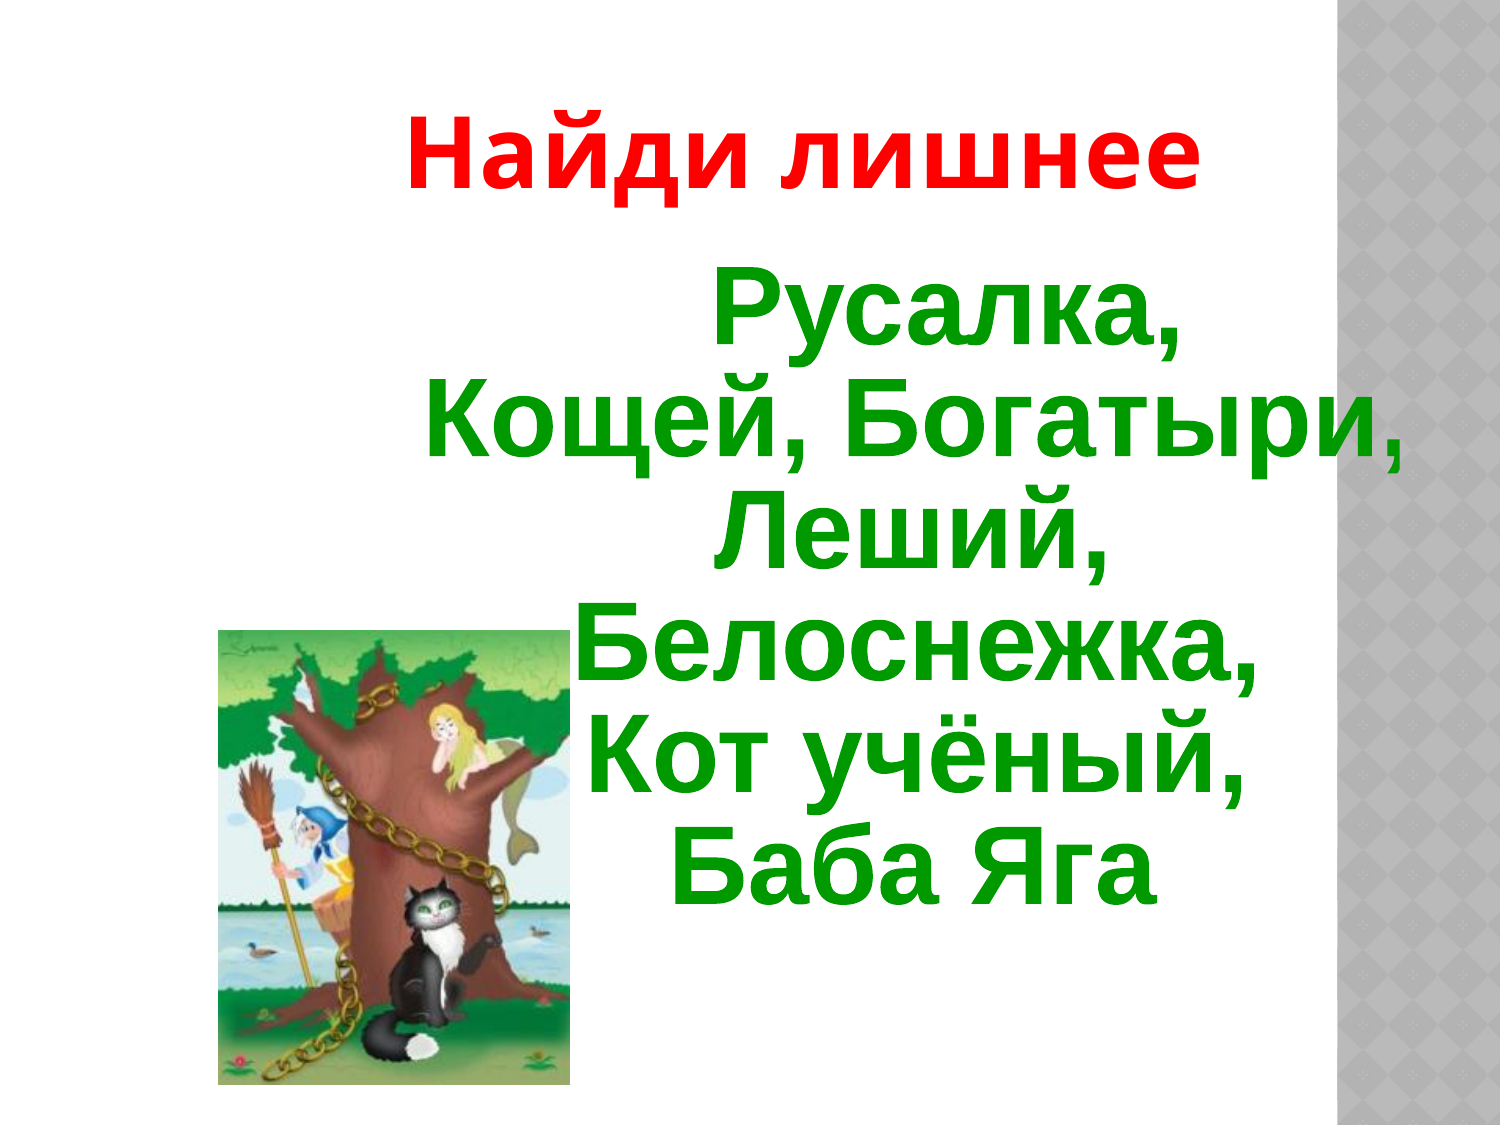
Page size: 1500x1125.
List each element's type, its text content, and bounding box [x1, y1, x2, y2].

text_box Найди лишнее [350, 89, 1257, 208]
picture [217, 629, 570, 1086]
